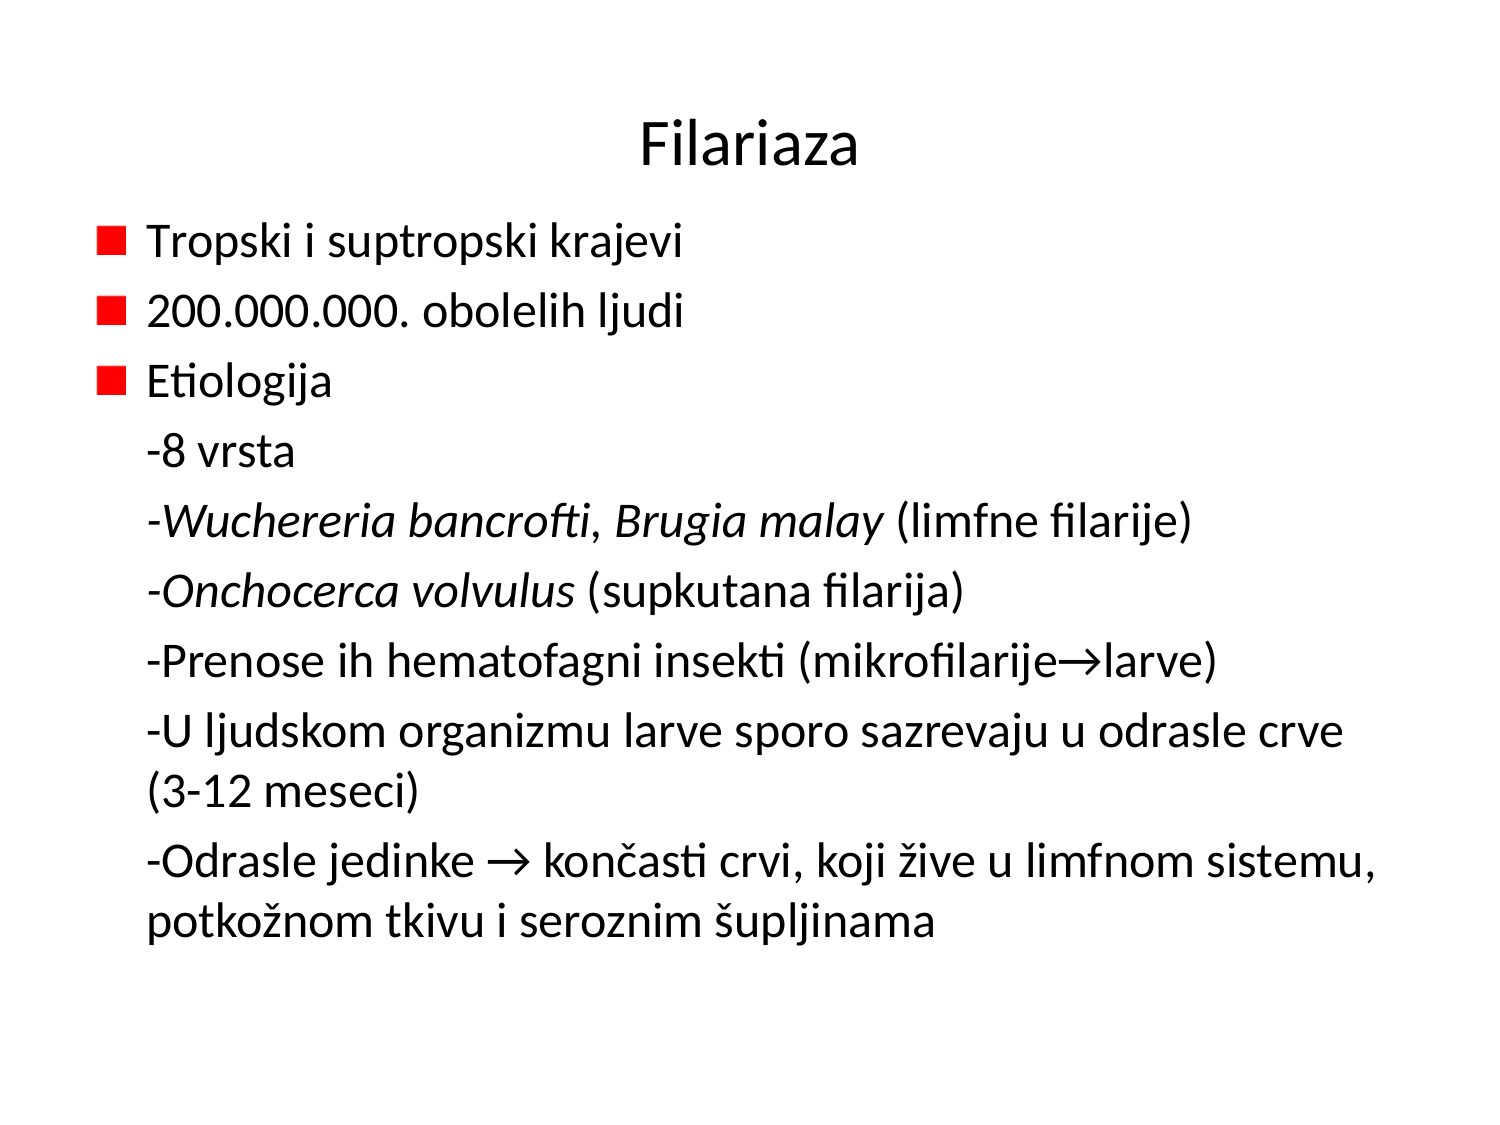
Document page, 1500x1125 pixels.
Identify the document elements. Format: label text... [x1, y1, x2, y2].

picture [90, 289, 126, 325]
picture [90, 359, 126, 395]
picture [90, 219, 126, 255]
title Filariaza [75, 45, 1425, 200]
list Tropski i suptropski krajevi 200.000.000. obolelih ljudi Etiologija -8 vrsta -Wuchereria bancrofti, Brugia malay (limfne filarije) -Onchocerca volvulus (supkutana filarija) -Prenose ih hematofagni insekti (mikrofilarije→larve) -U ljudskom organizmu larve sporo sazrevaju u odrasle crve (3-12 meseci) -Odrasle jedinke → končasti crvi, koji žive u limfnom sistemu, potkožnom tkivu i seroznim šupljinama [75, 200, 1425, 1005]
